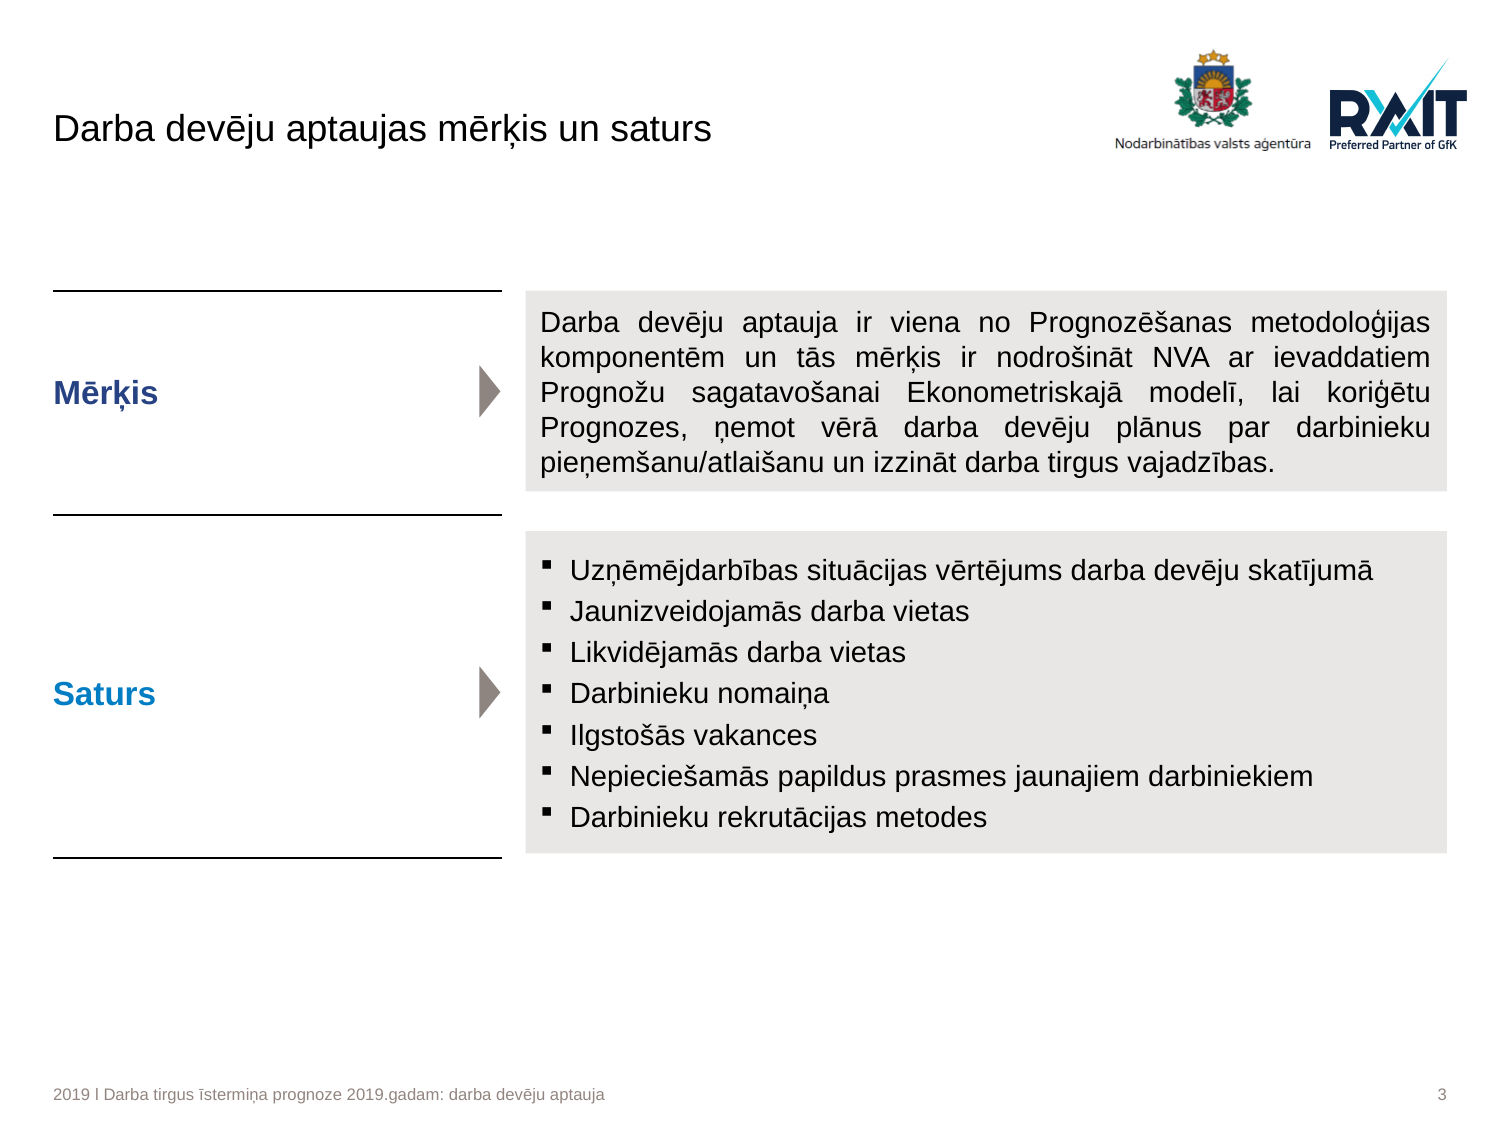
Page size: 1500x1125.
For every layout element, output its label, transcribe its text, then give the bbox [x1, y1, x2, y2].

text_box [478, 361, 502, 421]
title Darba devēju aptaujas mērķis un saturs [53, 42, 1199, 149]
text_box Darba devēju aptauja ir viena no Prognozēšanas metodoloģijas komponentēm un tās mērķis ir nodrošināt NVA ar ievaddatiem Prognožu sagatavošanai Ekonometriskajā modelī, lai koriģētu Prognozes, ņemot vērā darba devēju plānus par darbinieku pieņemšanu/atlaišanu un izzināt darba tirgus vajadzības. [525, 290, 1447, 492]
text_box Uzņēmējdarbības situācijas vērtējums darba devēju skatījumā Jaunizveidojamās darba vietas Likvidējamās darba vietas Darbinieku nomaiņa Ilgstošās vakances Nepieciešamās papildus prasmes jaunajiem darbiniekiem Darbinieku rekrutācijas metodes [525, 531, 1447, 854]
text_box Saturs [51, 608, 503, 777]
text_box [478, 662, 502, 722]
text_box Mērķis [51, 307, 504, 476]
picture [1102, 41, 1471, 156]
